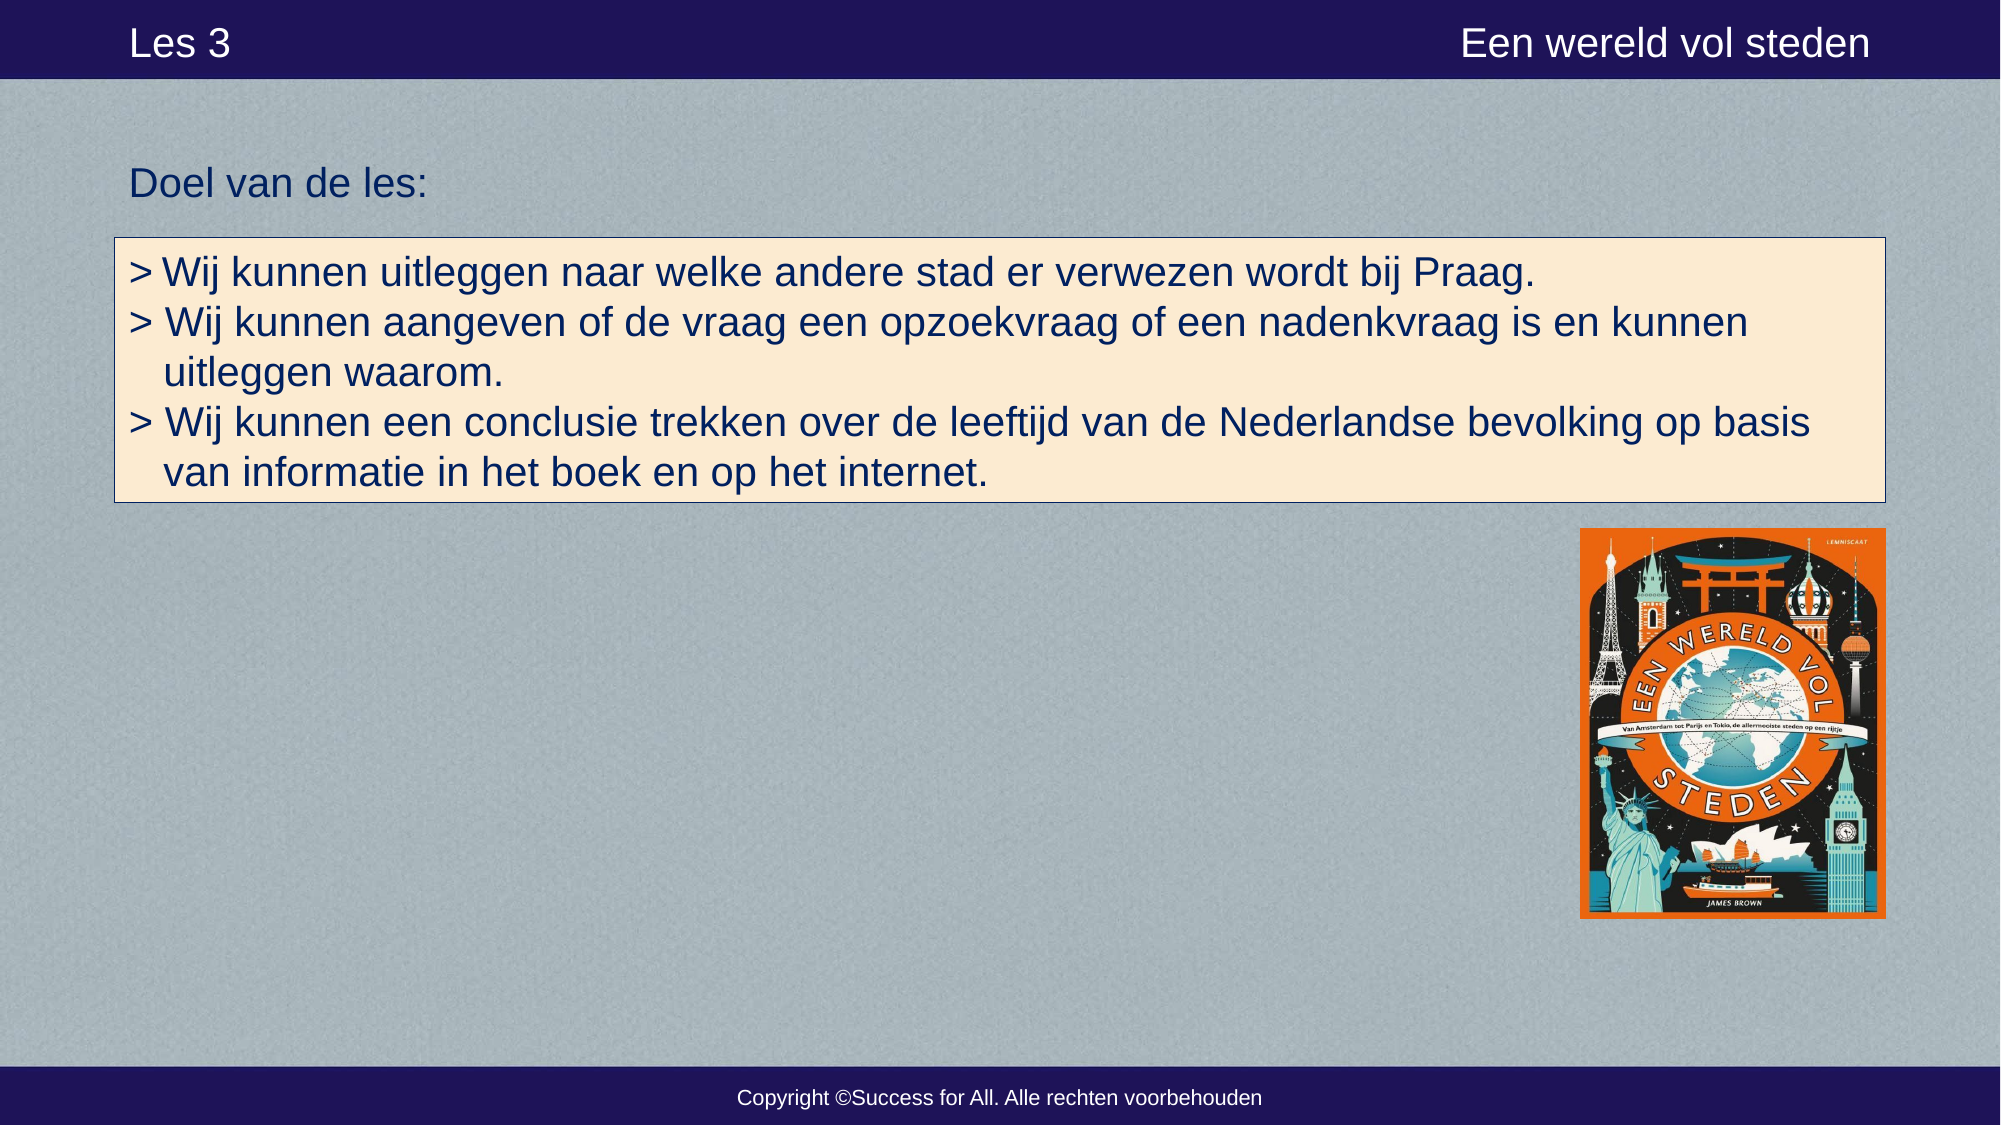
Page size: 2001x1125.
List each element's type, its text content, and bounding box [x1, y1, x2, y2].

text_box Copyright ©Success for All. Alle rechten voorbehouden [0, 1076, 2000, 1125]
text_box > Wij kunnen uitleggen naar welke andere stad er verwezen wordt bij Praag. > Wij kunnen aangeven of de vraag een opzoekvraag of een nadenkvraag is en kunnen uitleggen waarom. > Wij kunnen een conclusie trekken over de leeftijd van de Nederlandse bevolking op basis van informatie in het boek en op het internet. [114, 237, 1886, 503]
picture [0, 0, 2001, 1125]
text_box Les 3 [114, 8, 354, 73]
text_box Een wereld vol steden [999, 8, 1886, 73]
text_box Doel van de les: [113, 148, 1635, 214]
